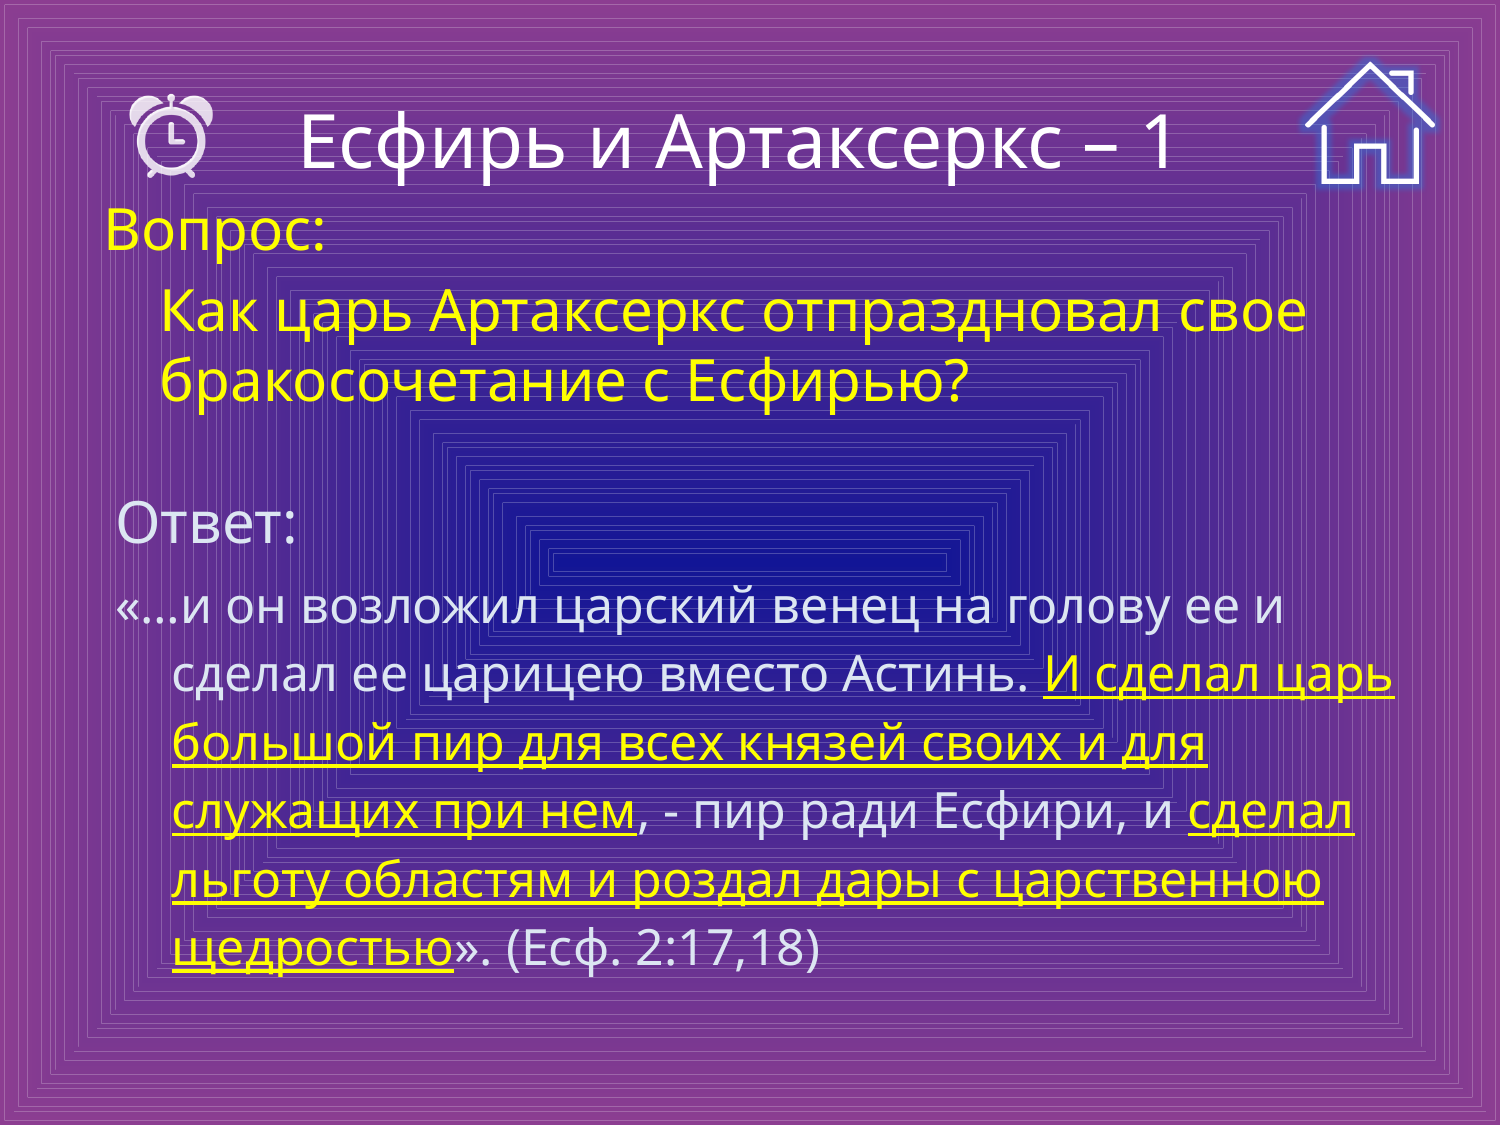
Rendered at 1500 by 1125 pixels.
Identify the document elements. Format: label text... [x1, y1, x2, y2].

picture [1304, 54, 1435, 184]
title Есфирь и Артаксеркс – 1 [75, 45, 1425, 233]
list Ответ: «…и он возложил царский венец на голову ее и сделал ее царицею вместо Астинь. И сделал царь большой пир для всех князей своих и для служащих при нем, - пир ради Есфири, и сделал льготу областям и роздал дары с царственною щедростью». (Есф. 2:17,18) [100, 468, 1437, 1035]
list Вопрос: Как царь Артаксеркс отпраздновал свое бракосочетание с Есфирью? [88, 184, 1437, 433]
picture [123, 89, 219, 185]
